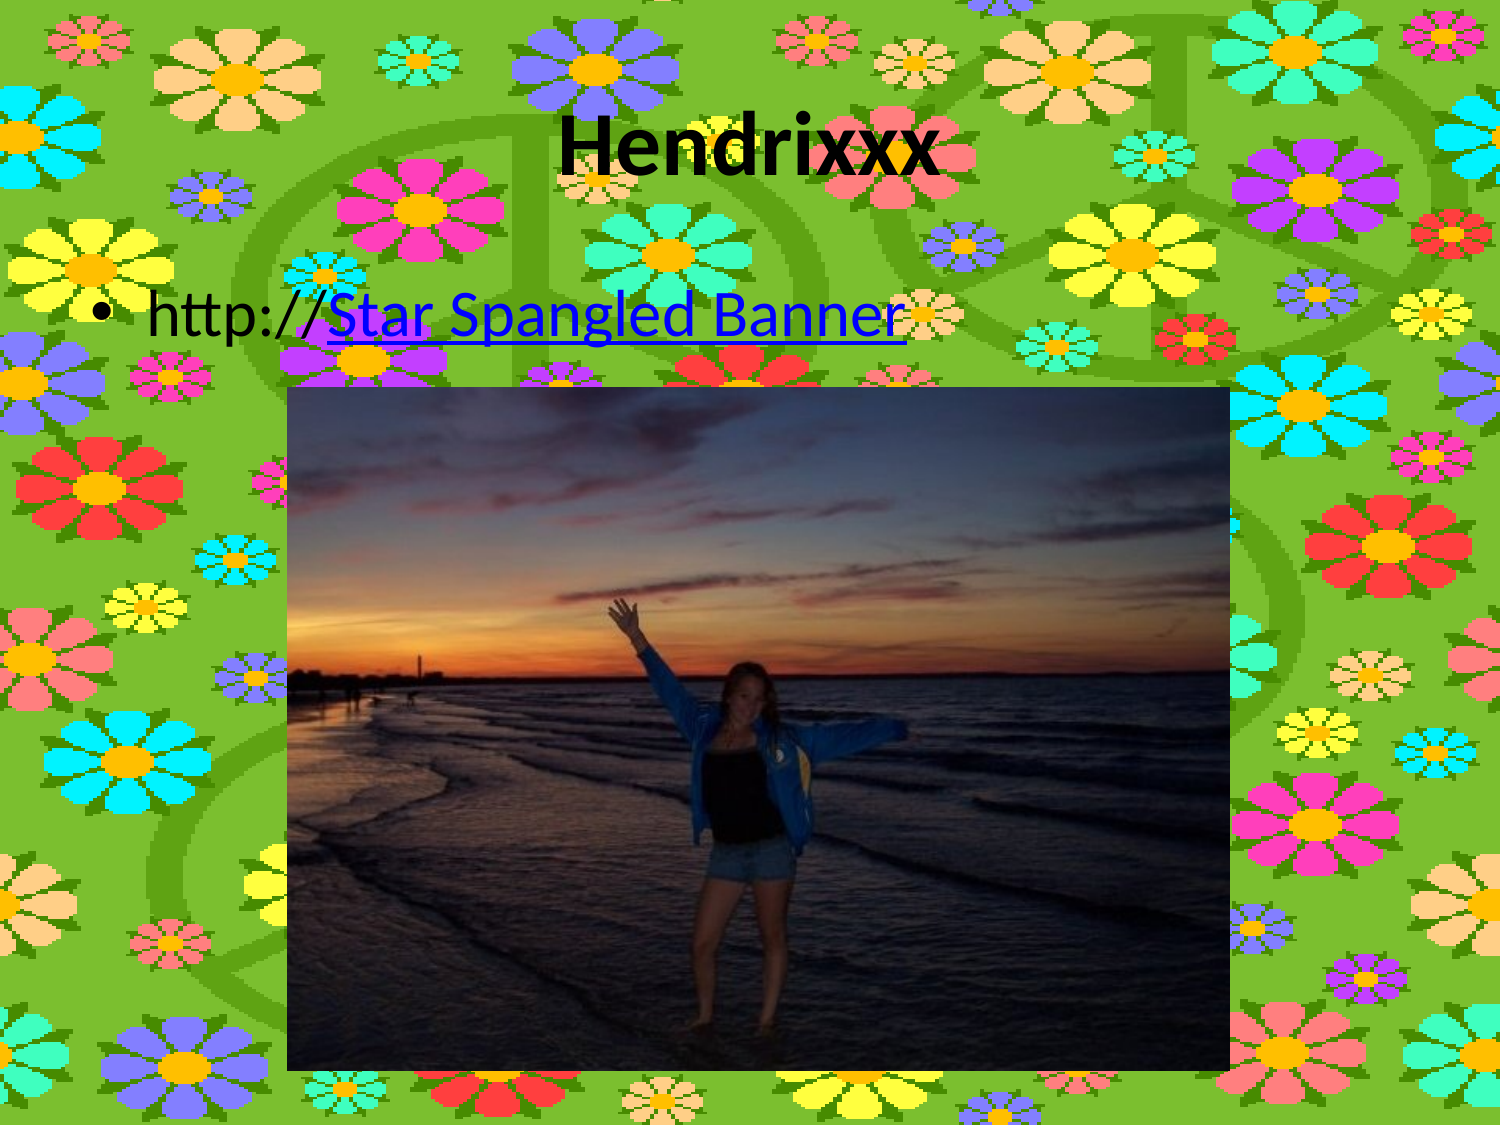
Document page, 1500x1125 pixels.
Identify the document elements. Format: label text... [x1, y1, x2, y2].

picture [0, 0, 1500, 1125]
list http://Star Spangled Banner [75, 262, 1425, 1005]
title Hendrixxx [75, 45, 1425, 233]
